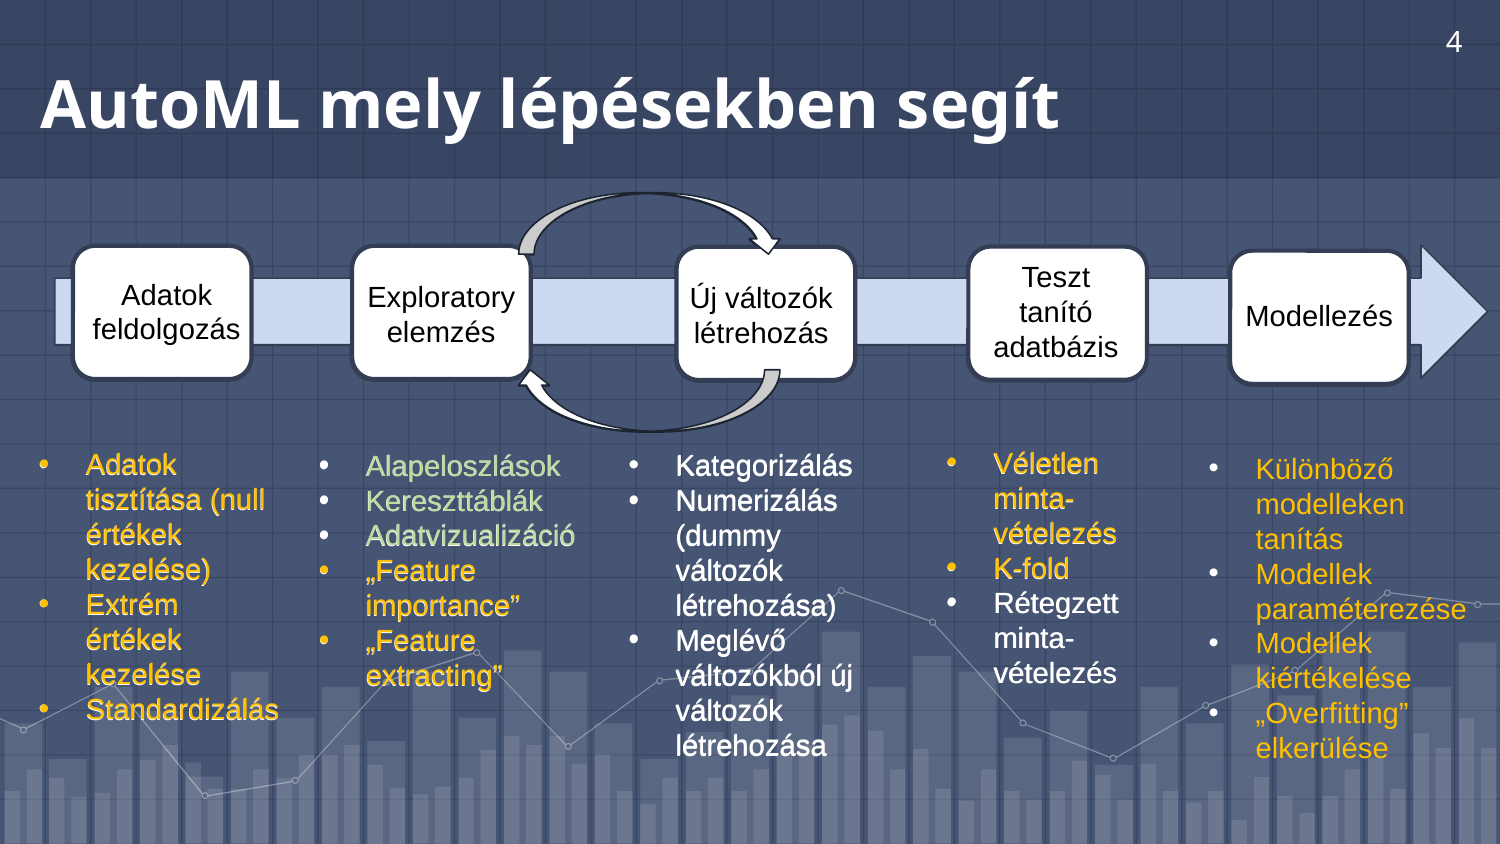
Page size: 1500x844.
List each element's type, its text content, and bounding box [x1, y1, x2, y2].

title AutoML mely lépésekben segít [25, 15, 1315, 157]
slide_number 4 [1408, 0, 1500, 88]
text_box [24, 192, 1488, 808]
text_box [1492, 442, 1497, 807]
